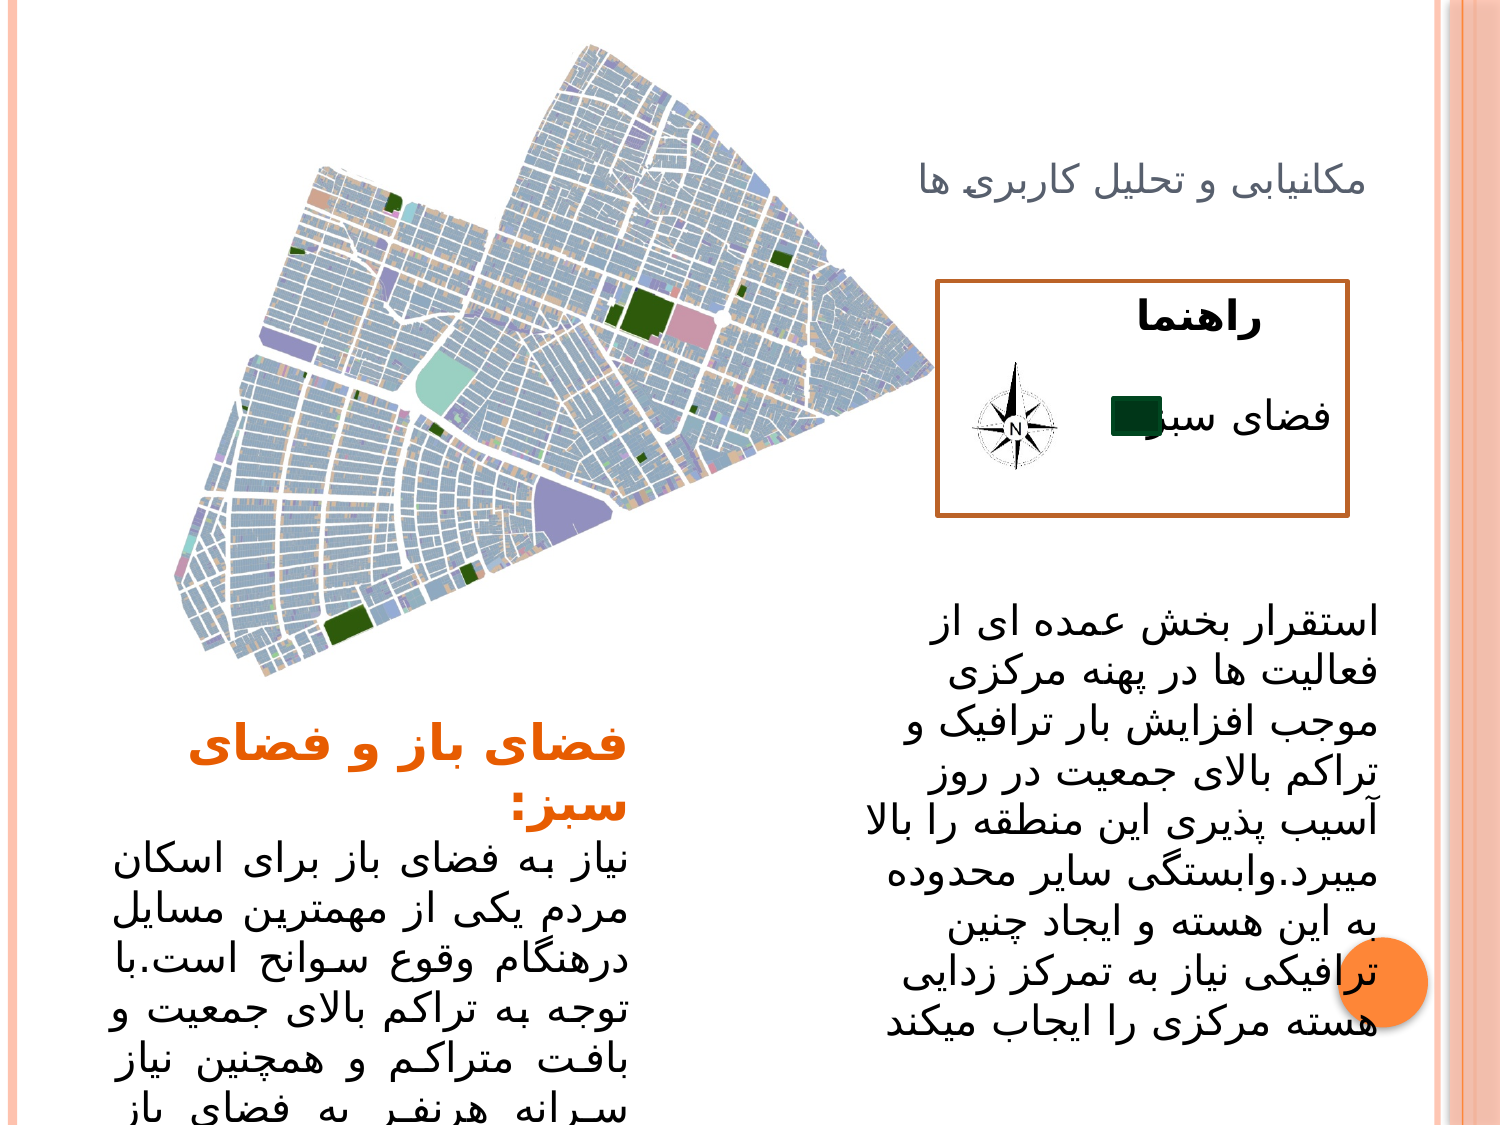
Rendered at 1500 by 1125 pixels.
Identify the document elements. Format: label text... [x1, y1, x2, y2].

text_box [1111, 396, 1162, 436]
text_box مکانیابی و تحلیل کاربری ها [954, 117, 1383, 210]
picture [971, 361, 1058, 471]
text_box فضای باز و فضای سبز: نیاز به فضای باز برای اسکان مردم یکی از مهمترین مسایل درهنگام وقوع سوانح است.با توجه به تراکم بالای جمعیت و بافت متراکم و همچنین نیاز سرانه هرنفر به فضای باز کمبود این فضا بخصوص در محدوده سناباد و اطراف آن حس میشود. [93, 703, 645, 1125]
picture [116, 0, 949, 704]
text_box استقرار بخش عمده ای از فعالیت ها در پهنه مرکزی موجب افزایش بار ترافیک و تراکم بالای جمعیت در روز آسیب پذیری این منطقه را بالا میبرد.وابستگی سایر محدوده به این هسته و ایجاد چنین ترافیکی نیاز به تمرکز زدایی هسته مرکزی را ایجاب میکند [843, 585, 1395, 1051]
text_box [954, 279, 1350, 518]
